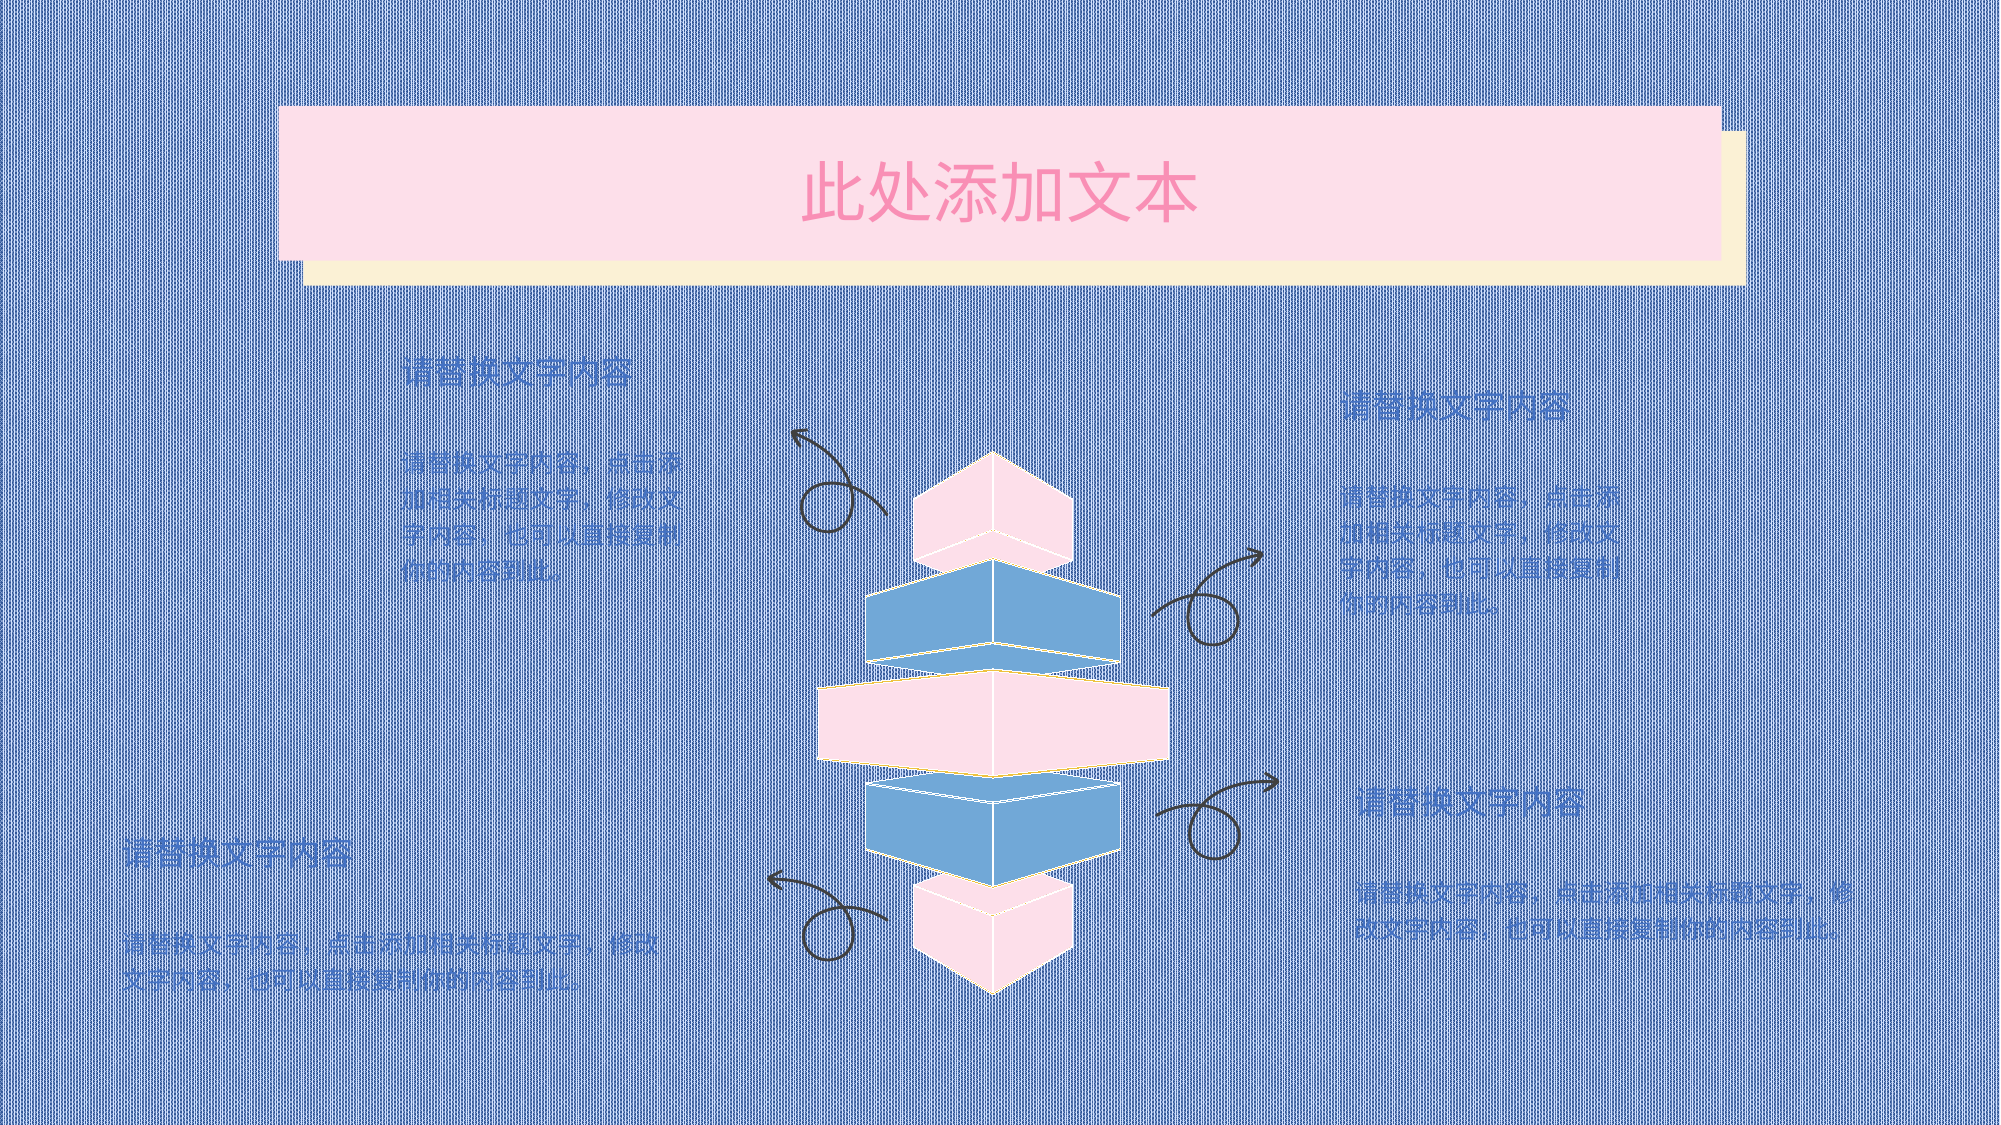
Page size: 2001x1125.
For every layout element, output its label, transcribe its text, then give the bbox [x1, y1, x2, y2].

text_box [790, 428, 889, 534]
text_box 请替换文字内容 [1354, 773, 1738, 822]
text_box 请替换文字内容 [121, 824, 505, 873]
text_box [302, 130, 1747, 287]
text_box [721, 547, 1265, 898]
text_box 请替换文字内容，点击添加相关标题文字，修改文字内容，也可以直接复制你的内容到此。 [1339, 475, 1621, 619]
text_box 请替换文字内容，点击添加相关标题文字，修改文字内容，也可以直接复制你的内容到此。 [1354, 871, 1855, 980]
text_box 请替换文字内容，点击添加相关标题文字，修改文字内容，也可以直接复制你的内容到此。 [121, 922, 661, 995]
text_box [801, 898, 889, 962]
text_box 请替换文字内容 [401, 343, 785, 392]
text_box [1265, 771, 1280, 793]
text_box [277, 105, 1722, 262]
text_box 此处添加文本 [784, 143, 1216, 239]
text_box 请替换文字内容 [1339, 377, 1723, 425]
text_box 请替换文字内容，点击添加相关标题文字，修改文字内容，也可以直接复制你的内容到此。 [401, 441, 683, 586]
